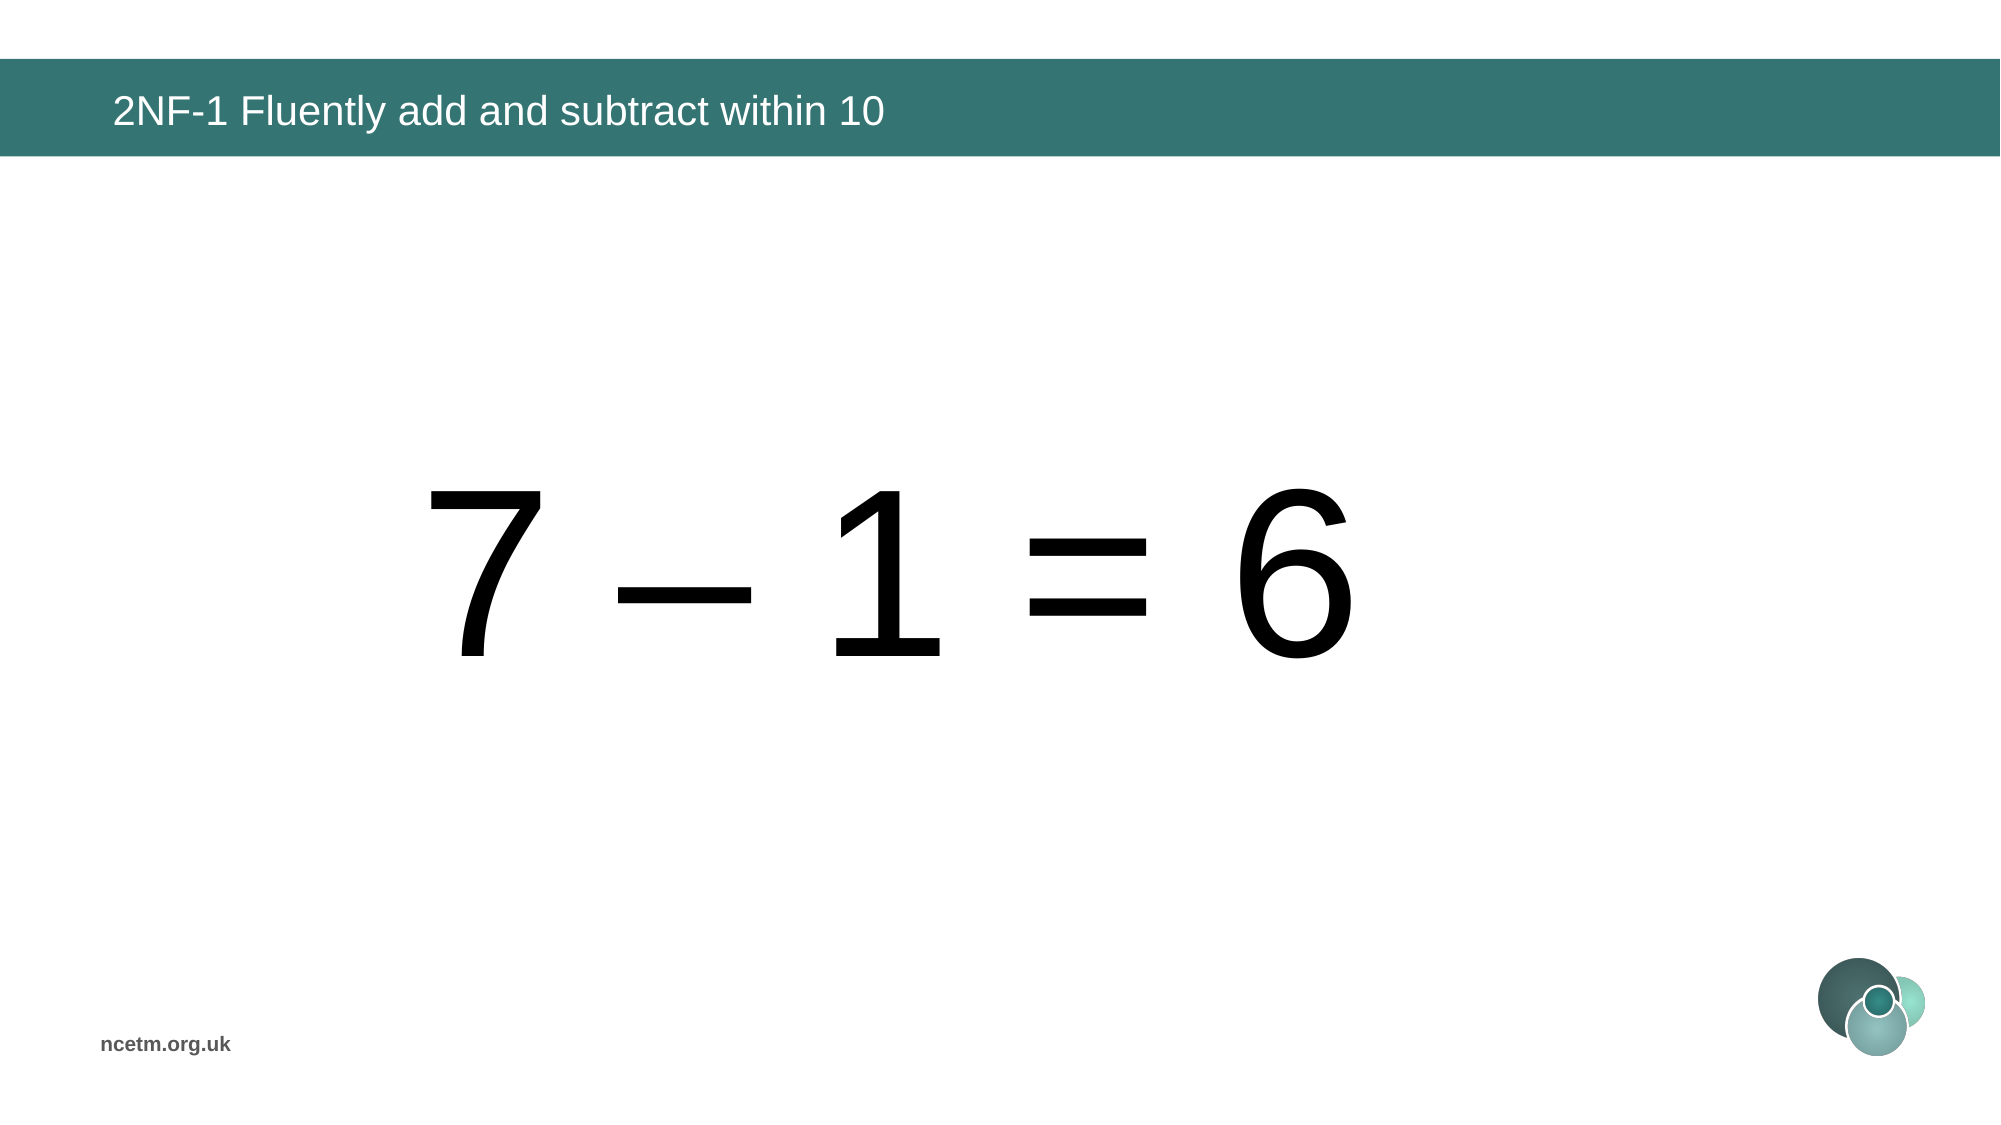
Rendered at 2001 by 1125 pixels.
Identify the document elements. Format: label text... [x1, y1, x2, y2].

title 2NF-1 Fluently add and subtract within 10 [97, 76, 1945, 147]
text_box 6 [1213, 409, 1377, 712]
picture [1818, 958, 1925, 1056]
text_box 7 – 1 = [404, 409, 1213, 712]
